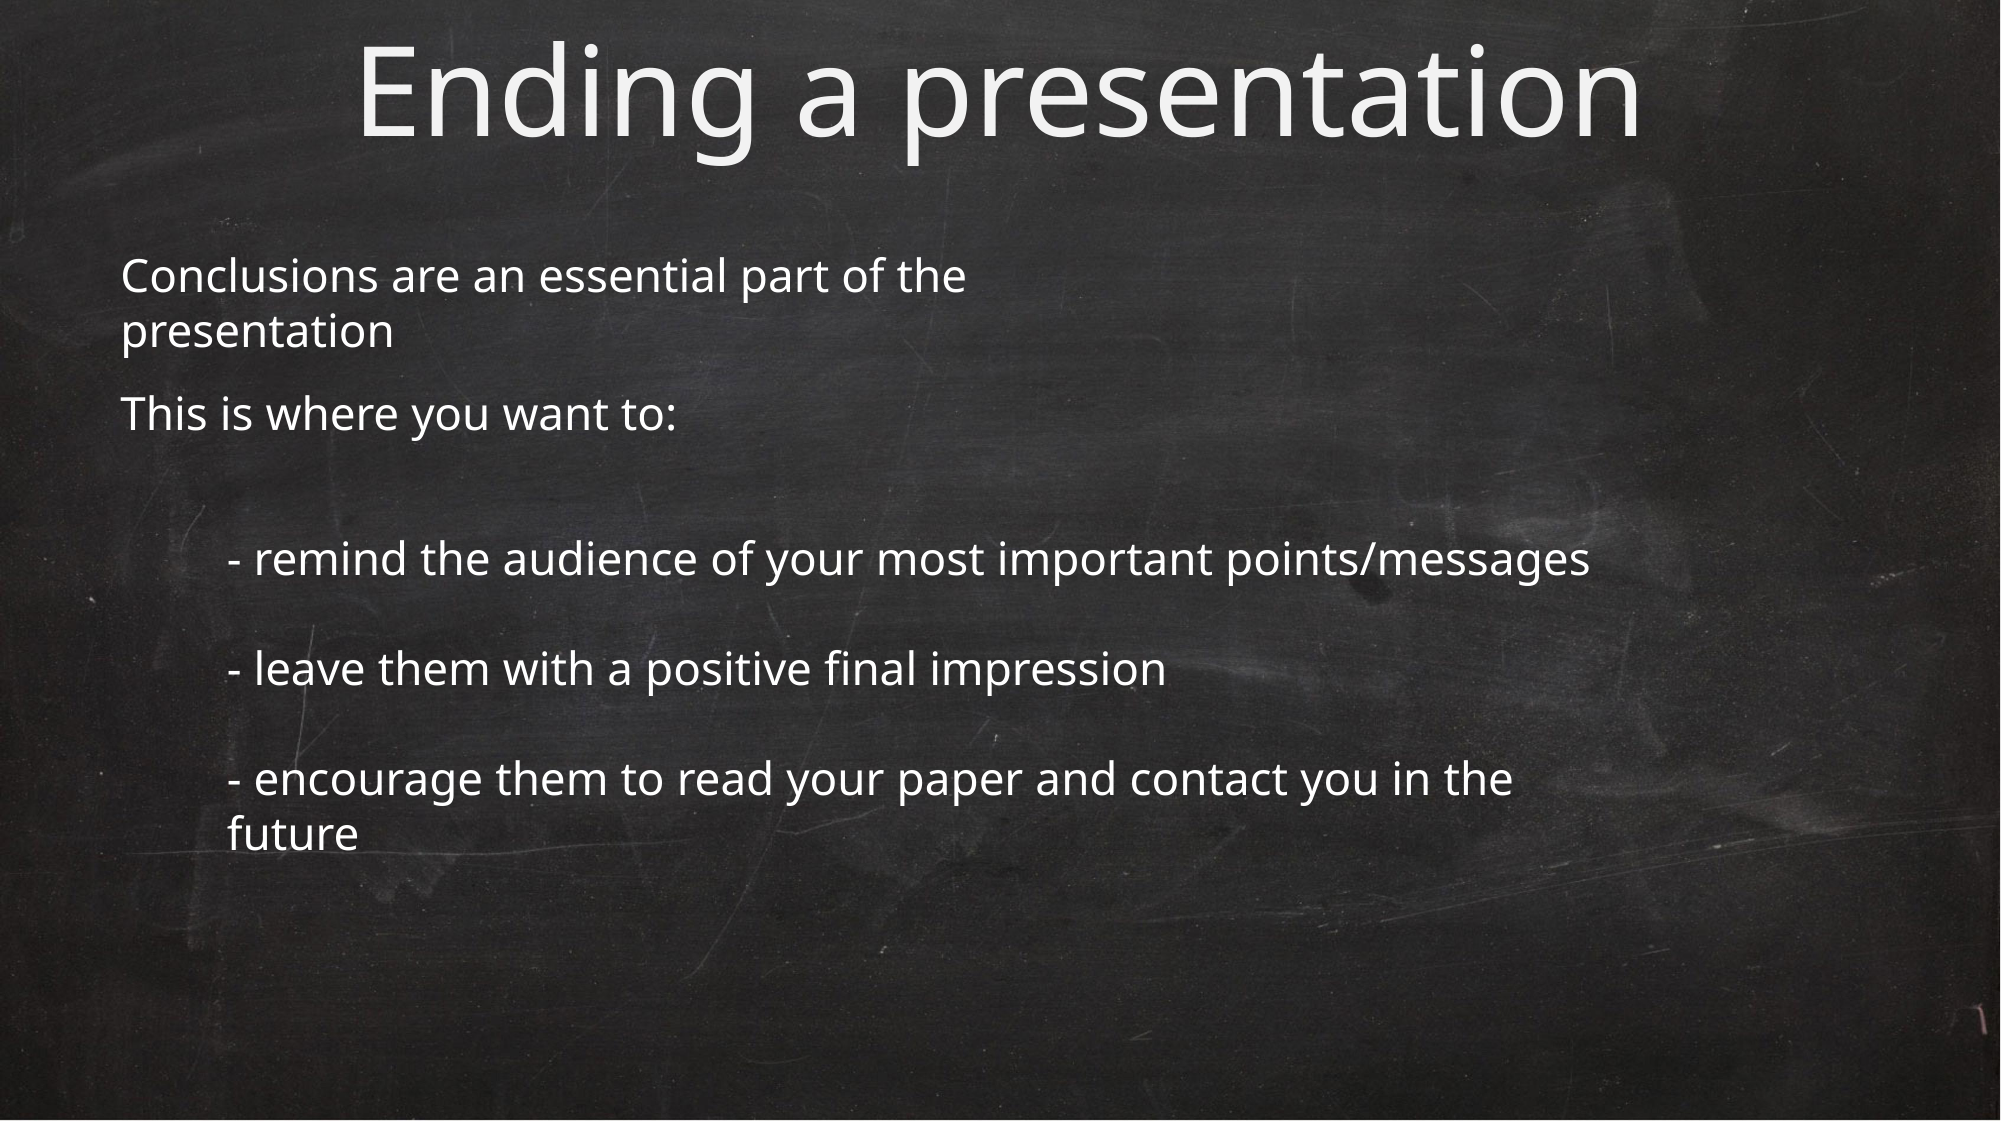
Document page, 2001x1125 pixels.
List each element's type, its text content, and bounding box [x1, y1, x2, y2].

text_box - remind the audience of your most important points/messages - leave them with a positive final impression - encourage them to read your paper and contact you in the future [212, 522, 1629, 868]
picture [0, 0, 2001, 1125]
title Ending a presentation [60, 3, 1940, 172]
text_box Conclusions are an essential part of the presentation [105, 238, 1175, 364]
text_box This is where you want to: [105, 377, 1175, 447]
